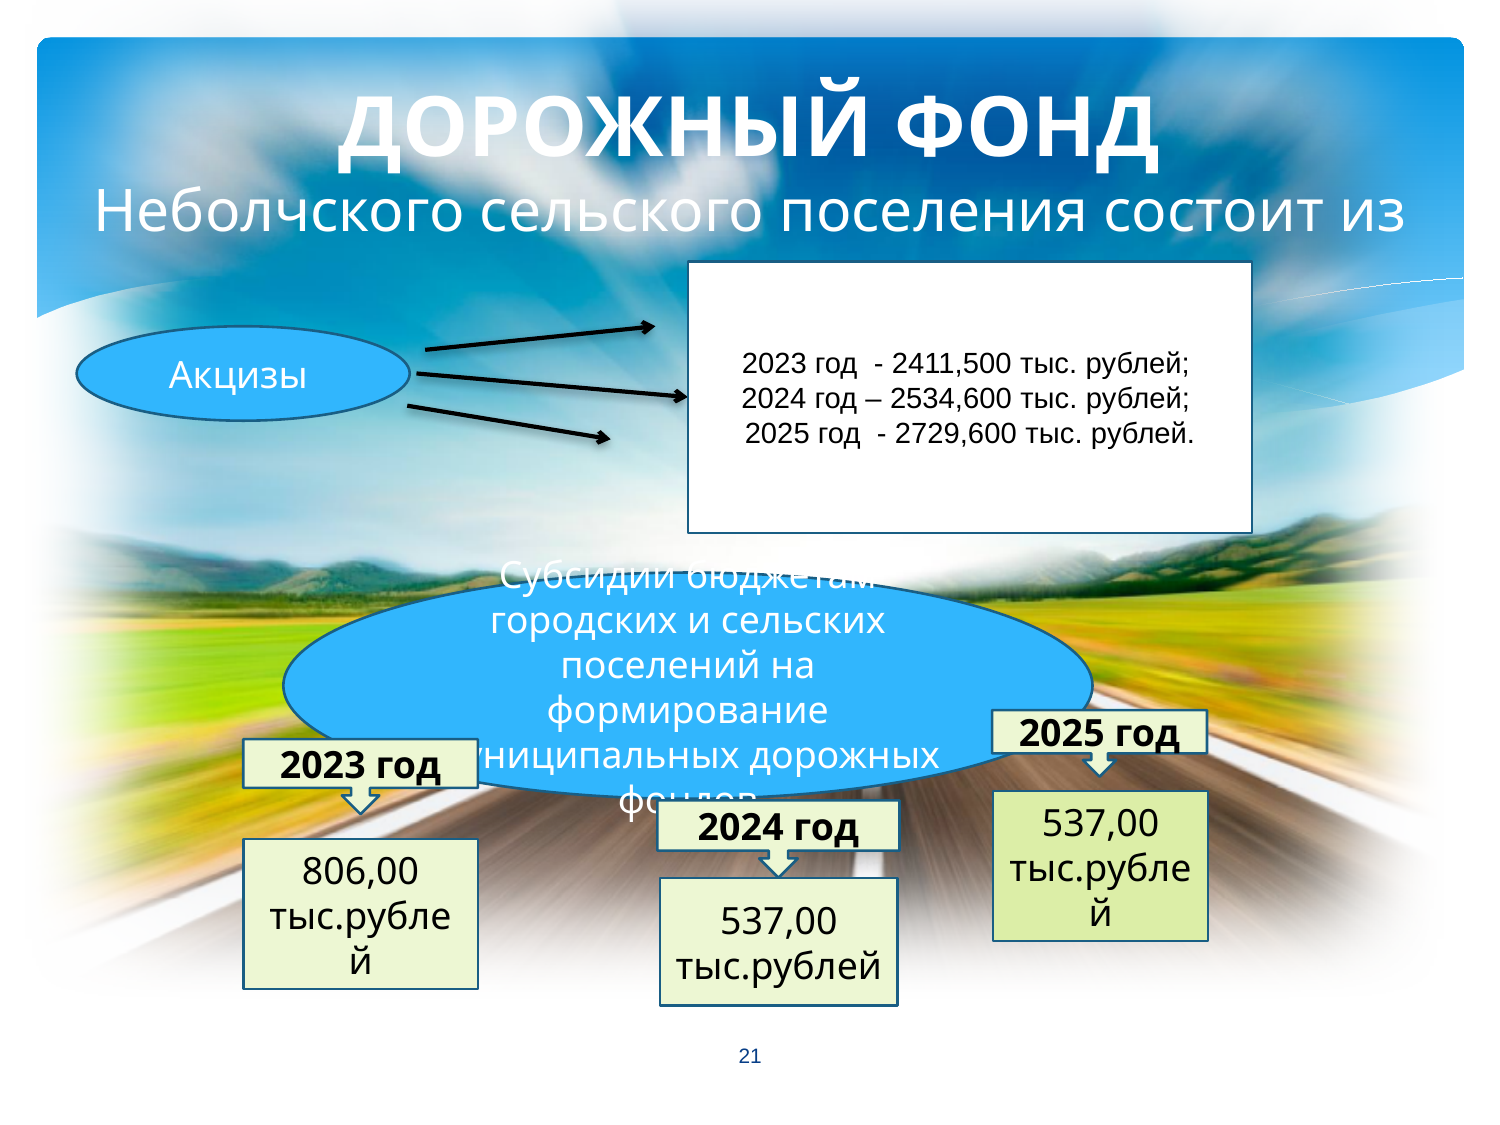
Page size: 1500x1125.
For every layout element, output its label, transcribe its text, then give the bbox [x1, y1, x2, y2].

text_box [406, 405, 612, 440]
slide_number 21 [654, 1025, 846, 1086]
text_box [416, 373, 689, 398]
picture [23, 0, 1448, 1002]
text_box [424, 325, 656, 351]
